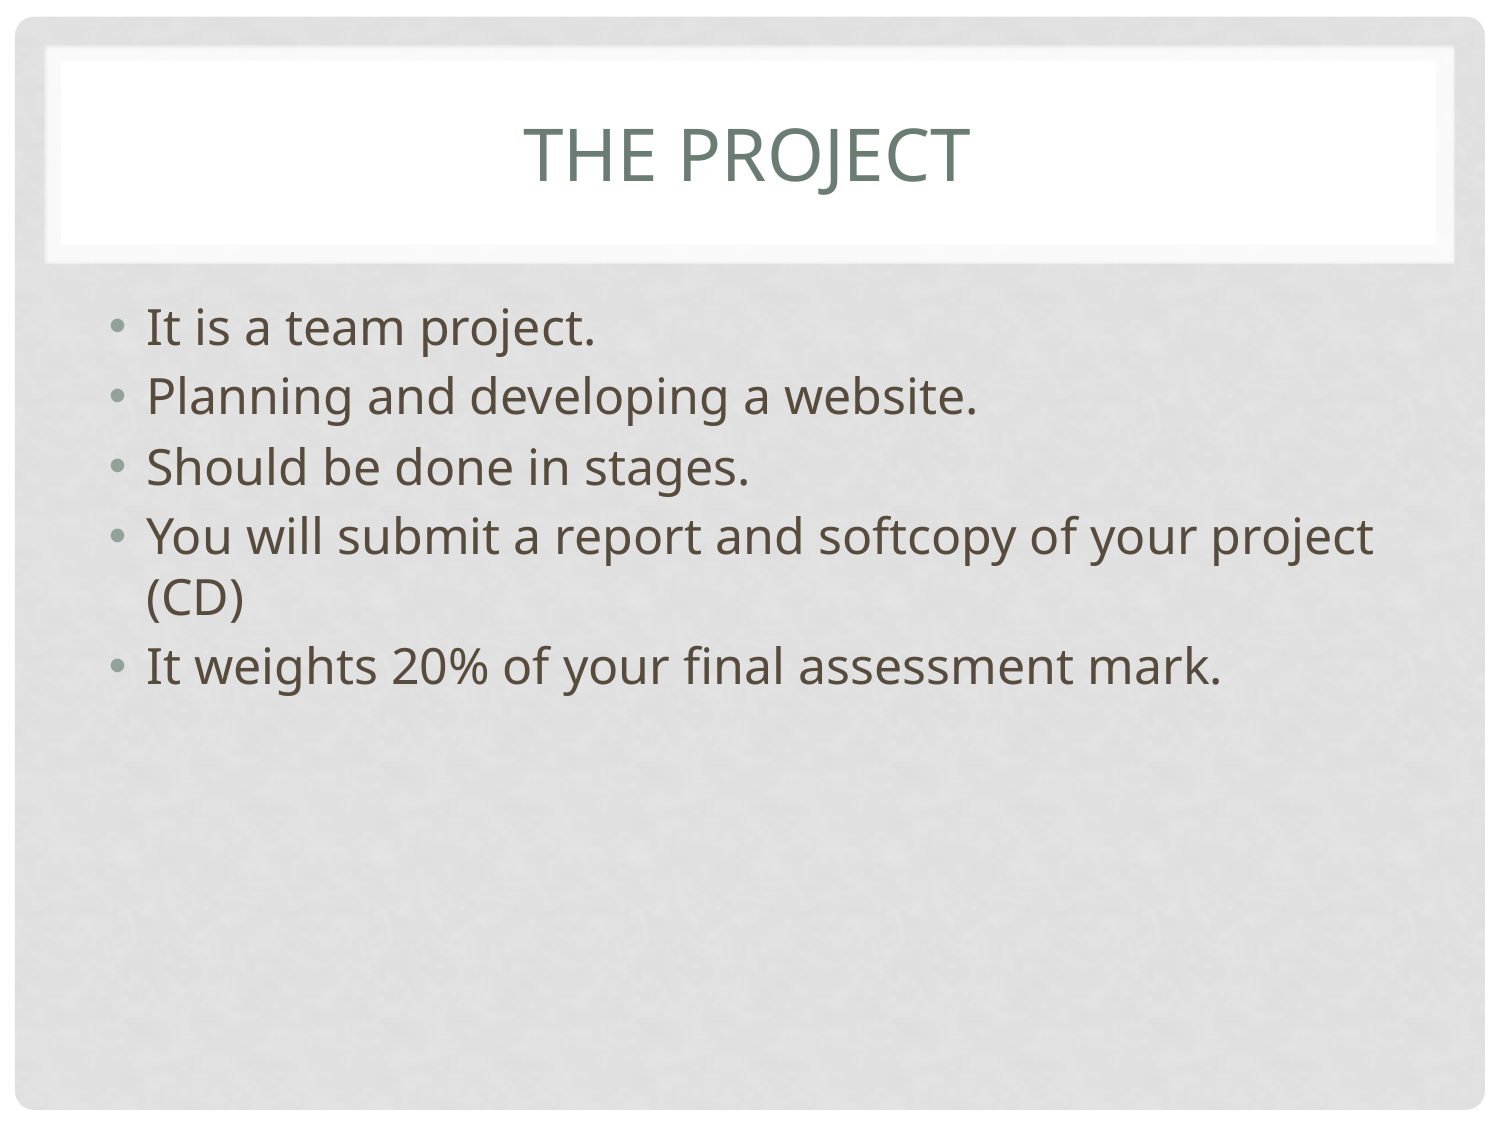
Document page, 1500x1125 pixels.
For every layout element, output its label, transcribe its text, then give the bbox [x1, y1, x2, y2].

title The project [69, 66, 1425, 238]
list It is a team project. Planning and developing a website. Should be done in stages. You will submit a report and softcopy of your project (CD) It weights 20% of your final assessment mark. [75, 287, 1425, 1005]
